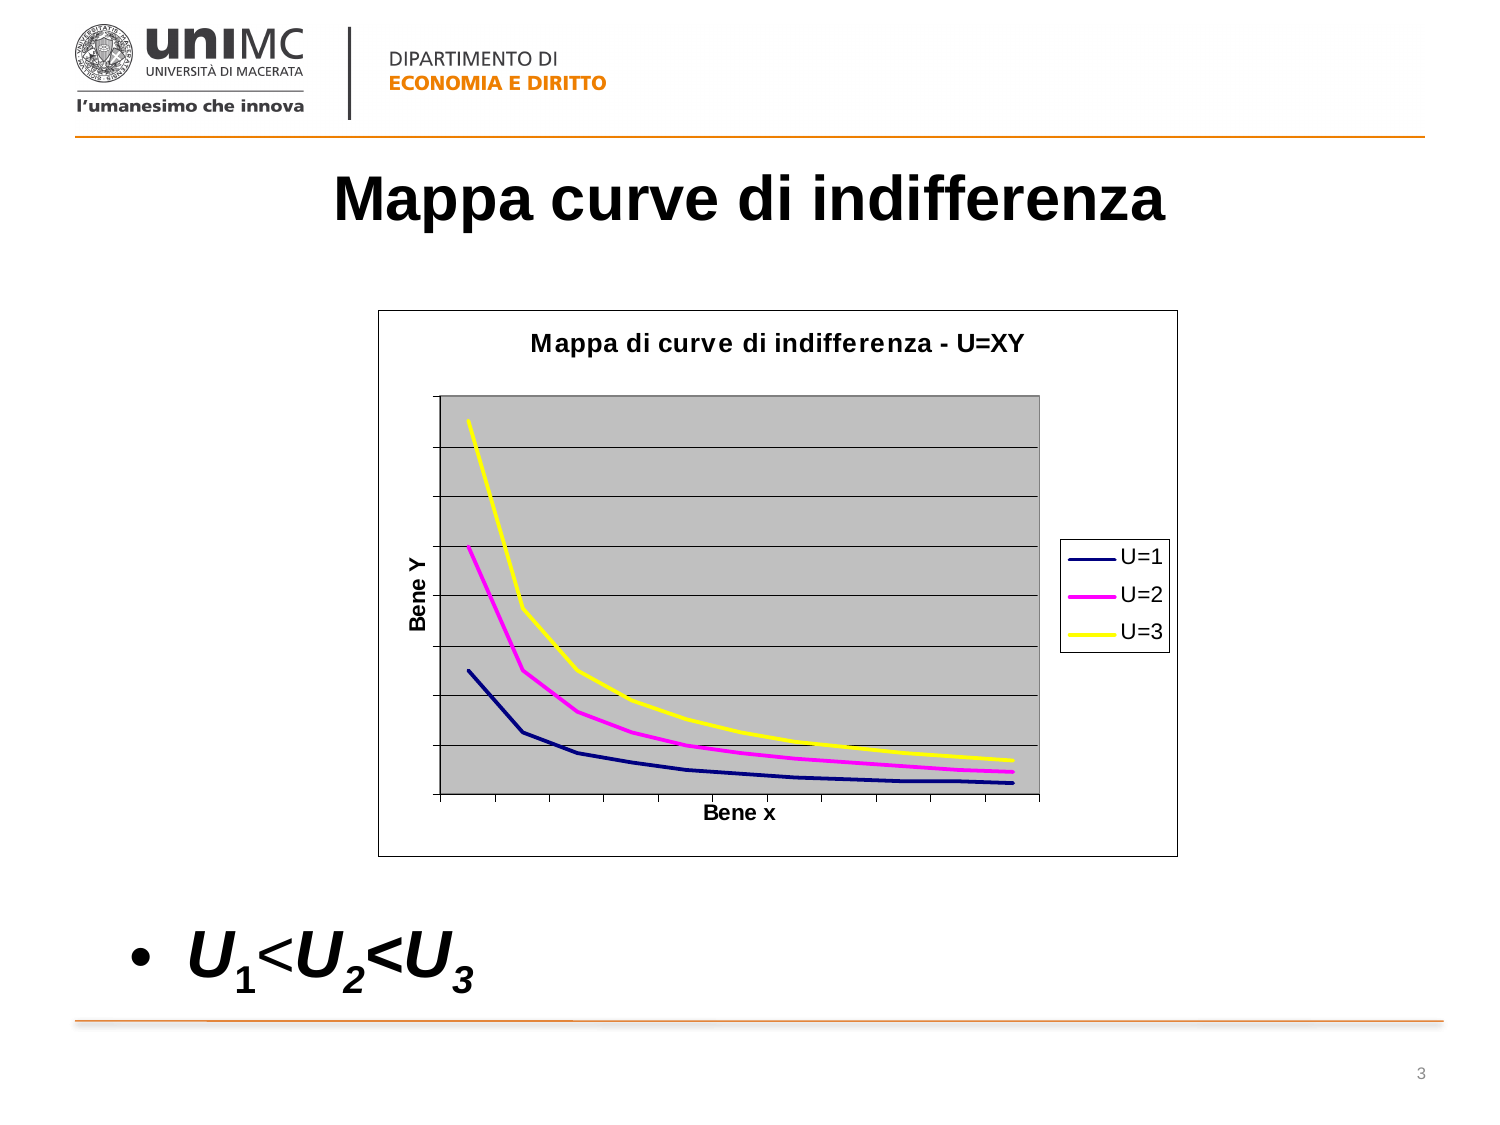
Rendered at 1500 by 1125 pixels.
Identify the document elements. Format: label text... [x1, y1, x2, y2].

title Mappa curve di indifferenza [75, 149, 1425, 241]
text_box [368, 299, 1189, 867]
list U1<U2<U3 [115, 902, 1391, 1040]
picture [75, 24, 1425, 138]
slide_number 3 [1091, 1042, 1442, 1103]
